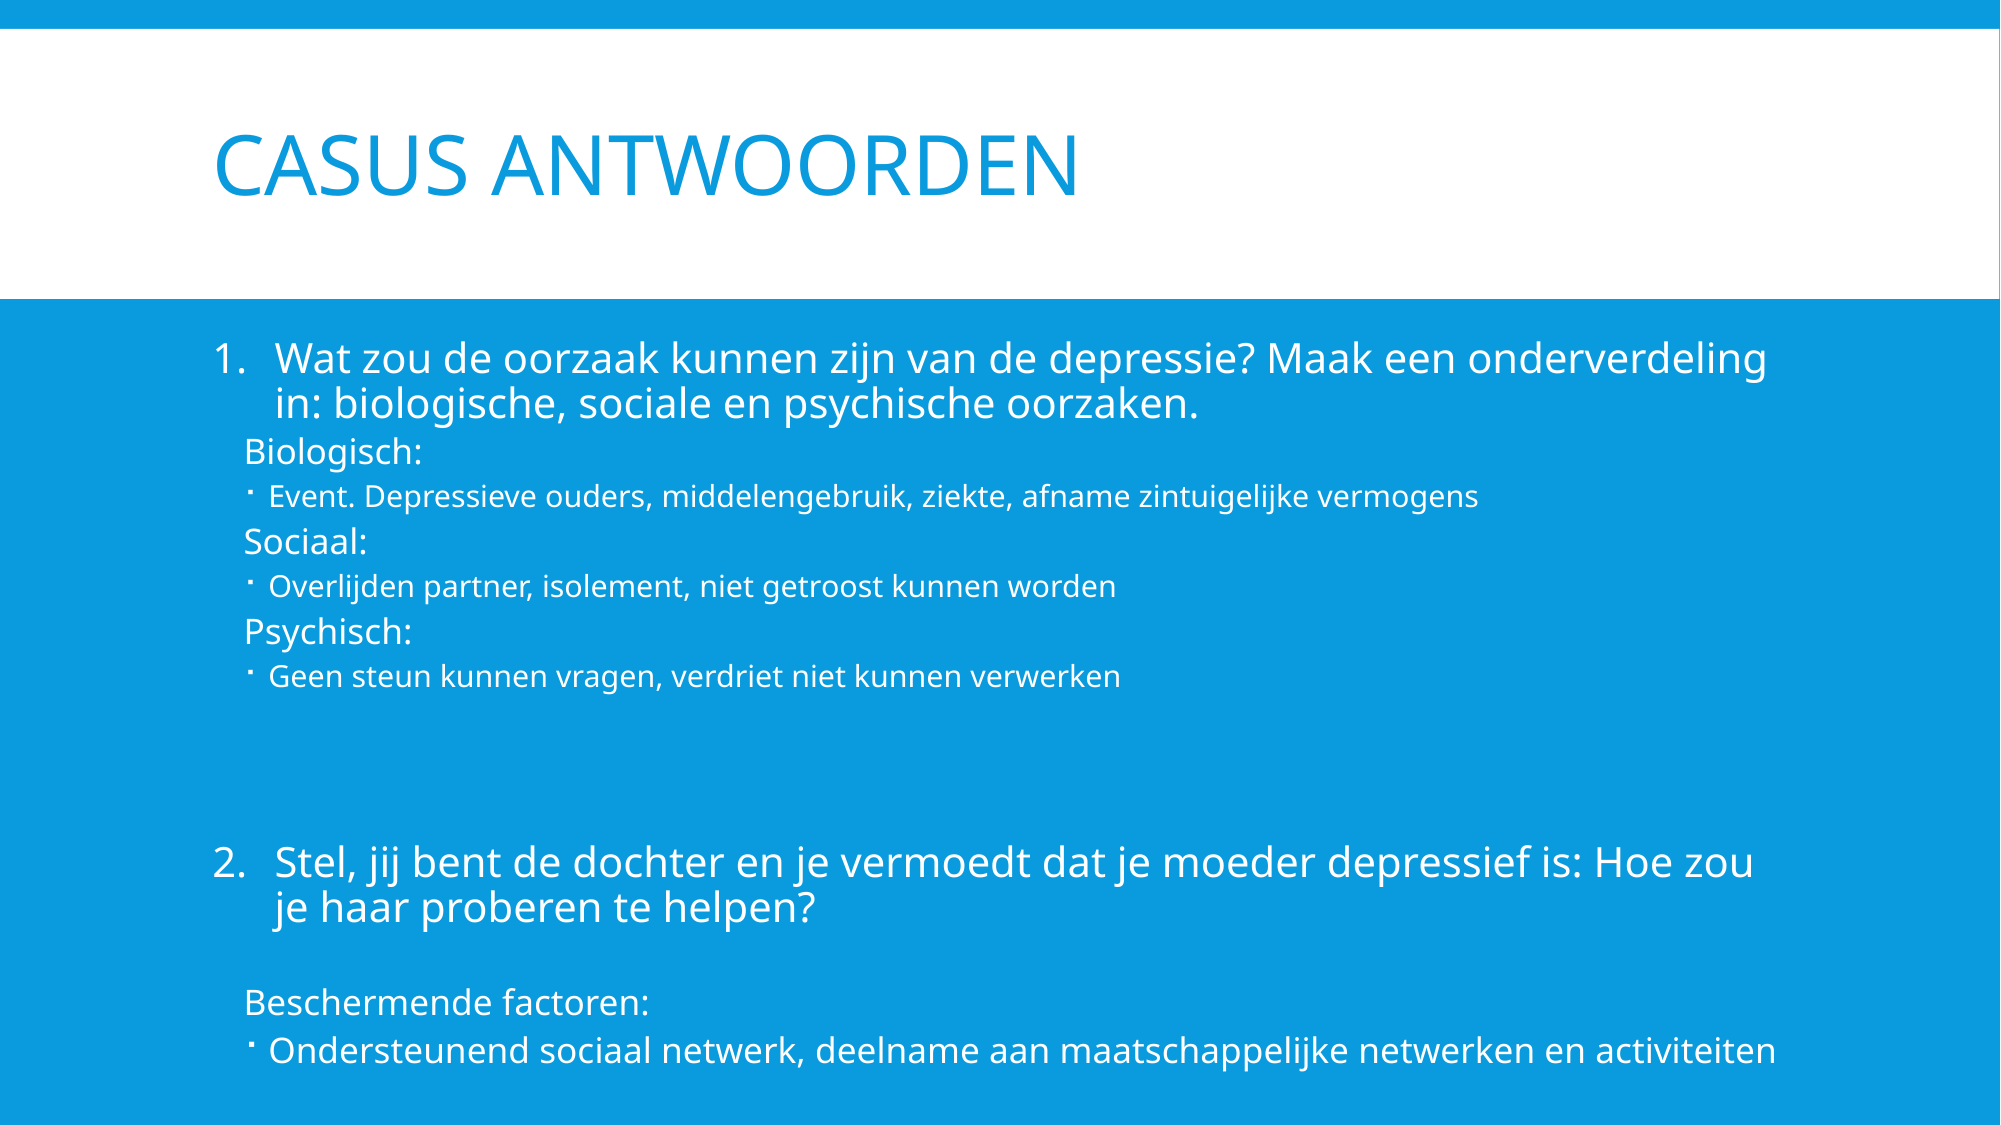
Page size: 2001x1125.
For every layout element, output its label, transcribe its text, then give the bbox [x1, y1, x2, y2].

title Casus antwoorden [197, 46, 1803, 295]
list Wat zou de oorzaak kunnen zijn van de depressie? Maak een onderverdeling in: biologische, sociale en psychische oorzaken. Biologisch: Event. Depressieve ouders, middelengebruik, ziekte, afname zintuigelijke vermogens Sociaal: Overlijden partner, isolement, niet getroost kunnen worden Psychisch: Geen steun kunnen vragen, verdriet niet kunnen verwerken Stel, jij bent de dochter en je vermoedt dat je moeder depressief is: Hoe zou je haar proberen te helpen? Beschermende factoren: Ondersteunend sociaal netwerk, deelname aan maatschappelijke netwerken en activiteiten [197, 329, 1803, 1108]
